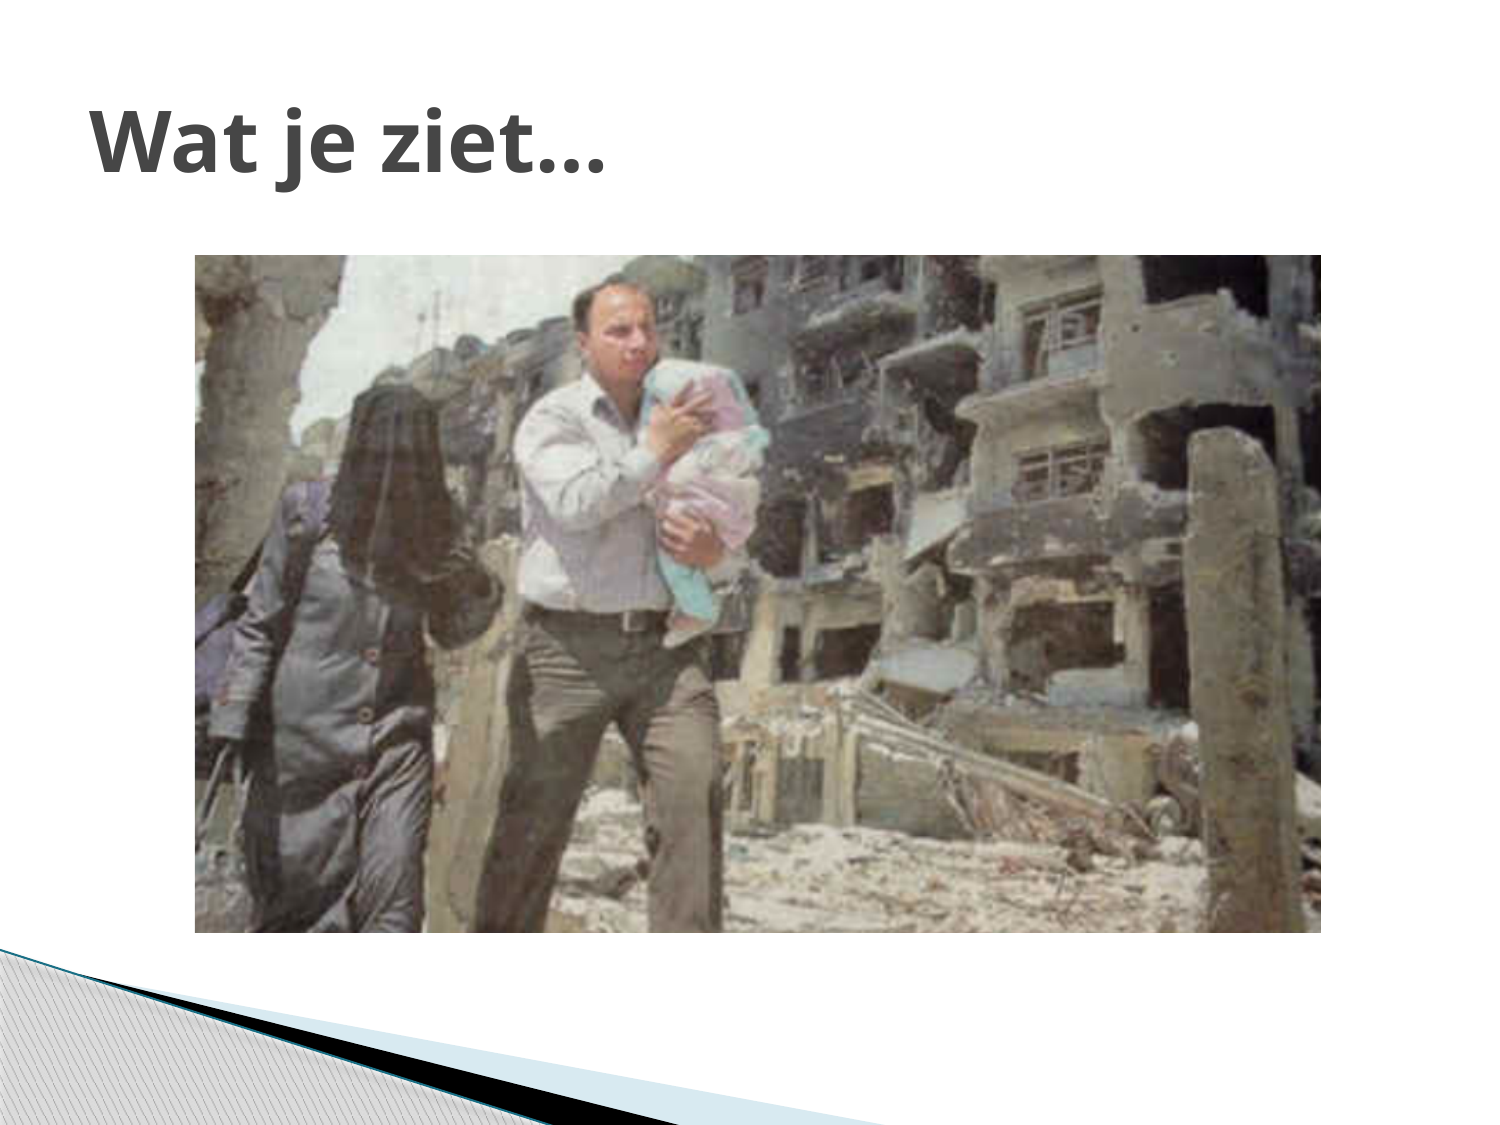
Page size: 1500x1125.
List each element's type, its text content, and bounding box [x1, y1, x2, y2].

picture [194, 255, 1322, 933]
title Wat je ziet… [75, 45, 1425, 233]
